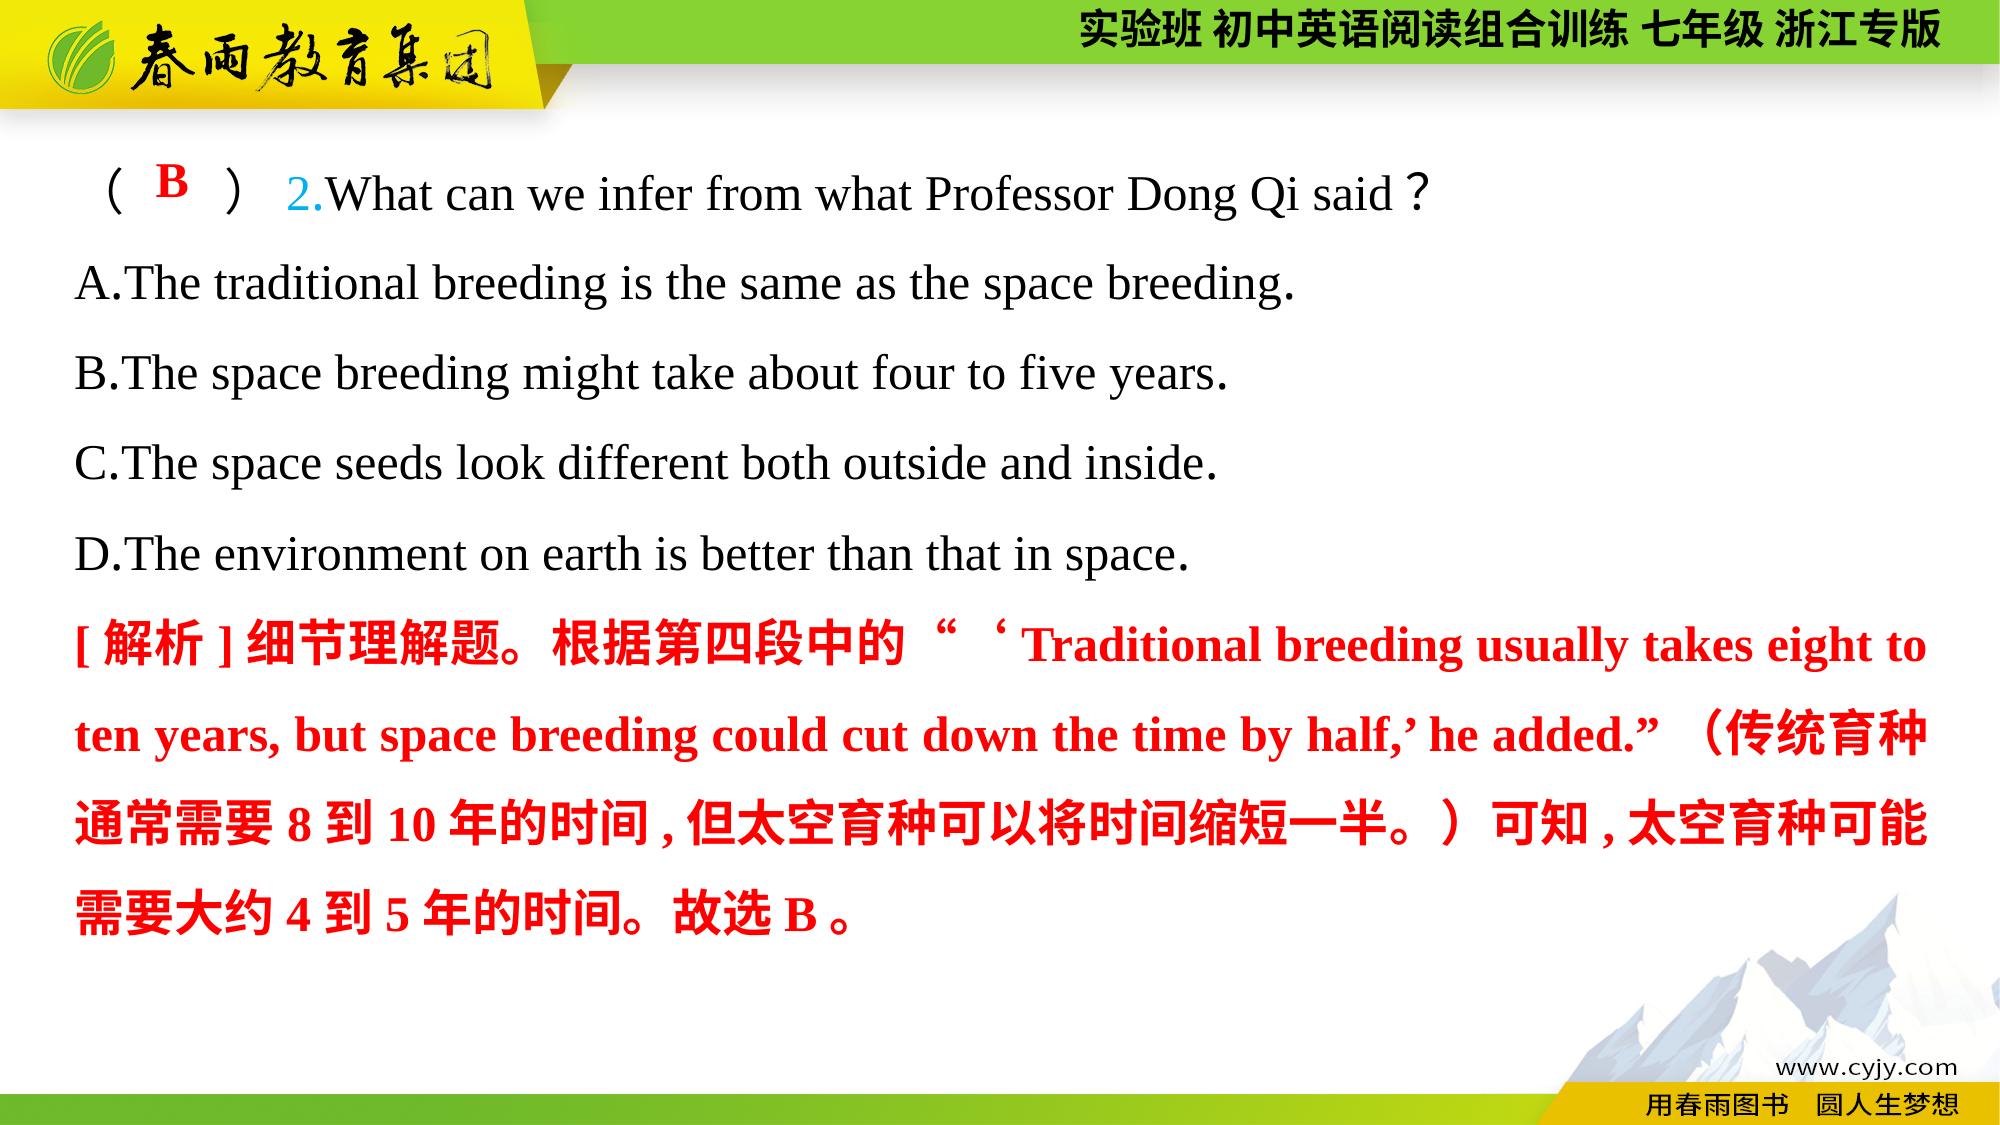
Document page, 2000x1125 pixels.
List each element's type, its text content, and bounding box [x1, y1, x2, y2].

text_box B [140, 140, 204, 216]
picture [0, 0, 2000, 1125]
text_box [解析]细节理解题。根据第四段中的“‘Traditional breeding usually takes eight to ten years, but space breeding could cut down the time by half,’ he added.”（传统育种通常需要8到10年的时间,但太空育种可以将时间缩短一半。）可知,太空育种可能需要大约4到5年的时间。故选B。 [59, 573, 1944, 949]
list （ ）2.What can we infer from what Professor Dong Qi said？ A.The traditional breeding is the same as the space breeding. B.The space breeding might take about four to five years. C.The space seeds look different both outside and inside. D.The environment on earth is better than that in space. [59, 122, 1944, 573]
